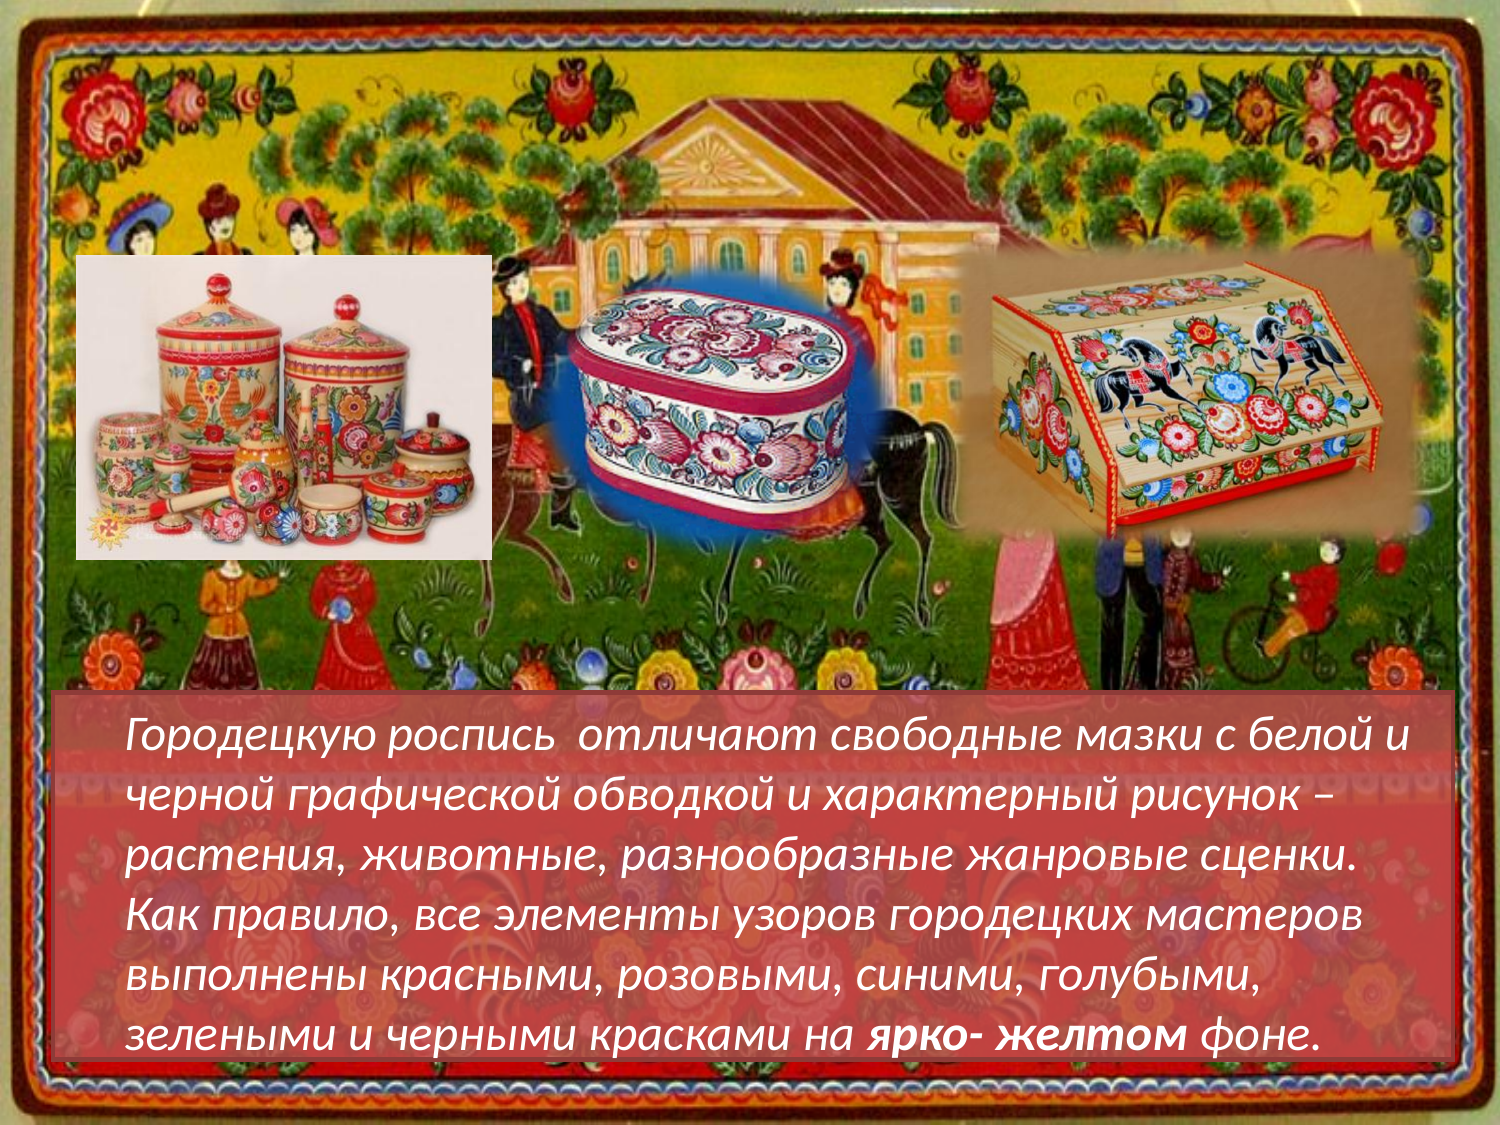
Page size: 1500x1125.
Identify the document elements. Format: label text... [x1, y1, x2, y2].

picture [0, 0, 1500, 1125]
list Городецкую роспись отличают свободные мазки с белой и черной графической обводкой и характерный рисунок – растения, животные, разнообразные жанровые сценки. Как правило, все элементы узоров городецких мастеров выполнены красными, розовыми, синими, голубыми, зелеными и черными красками на ярко- желтом фоне. [51, 690, 1455, 1062]
